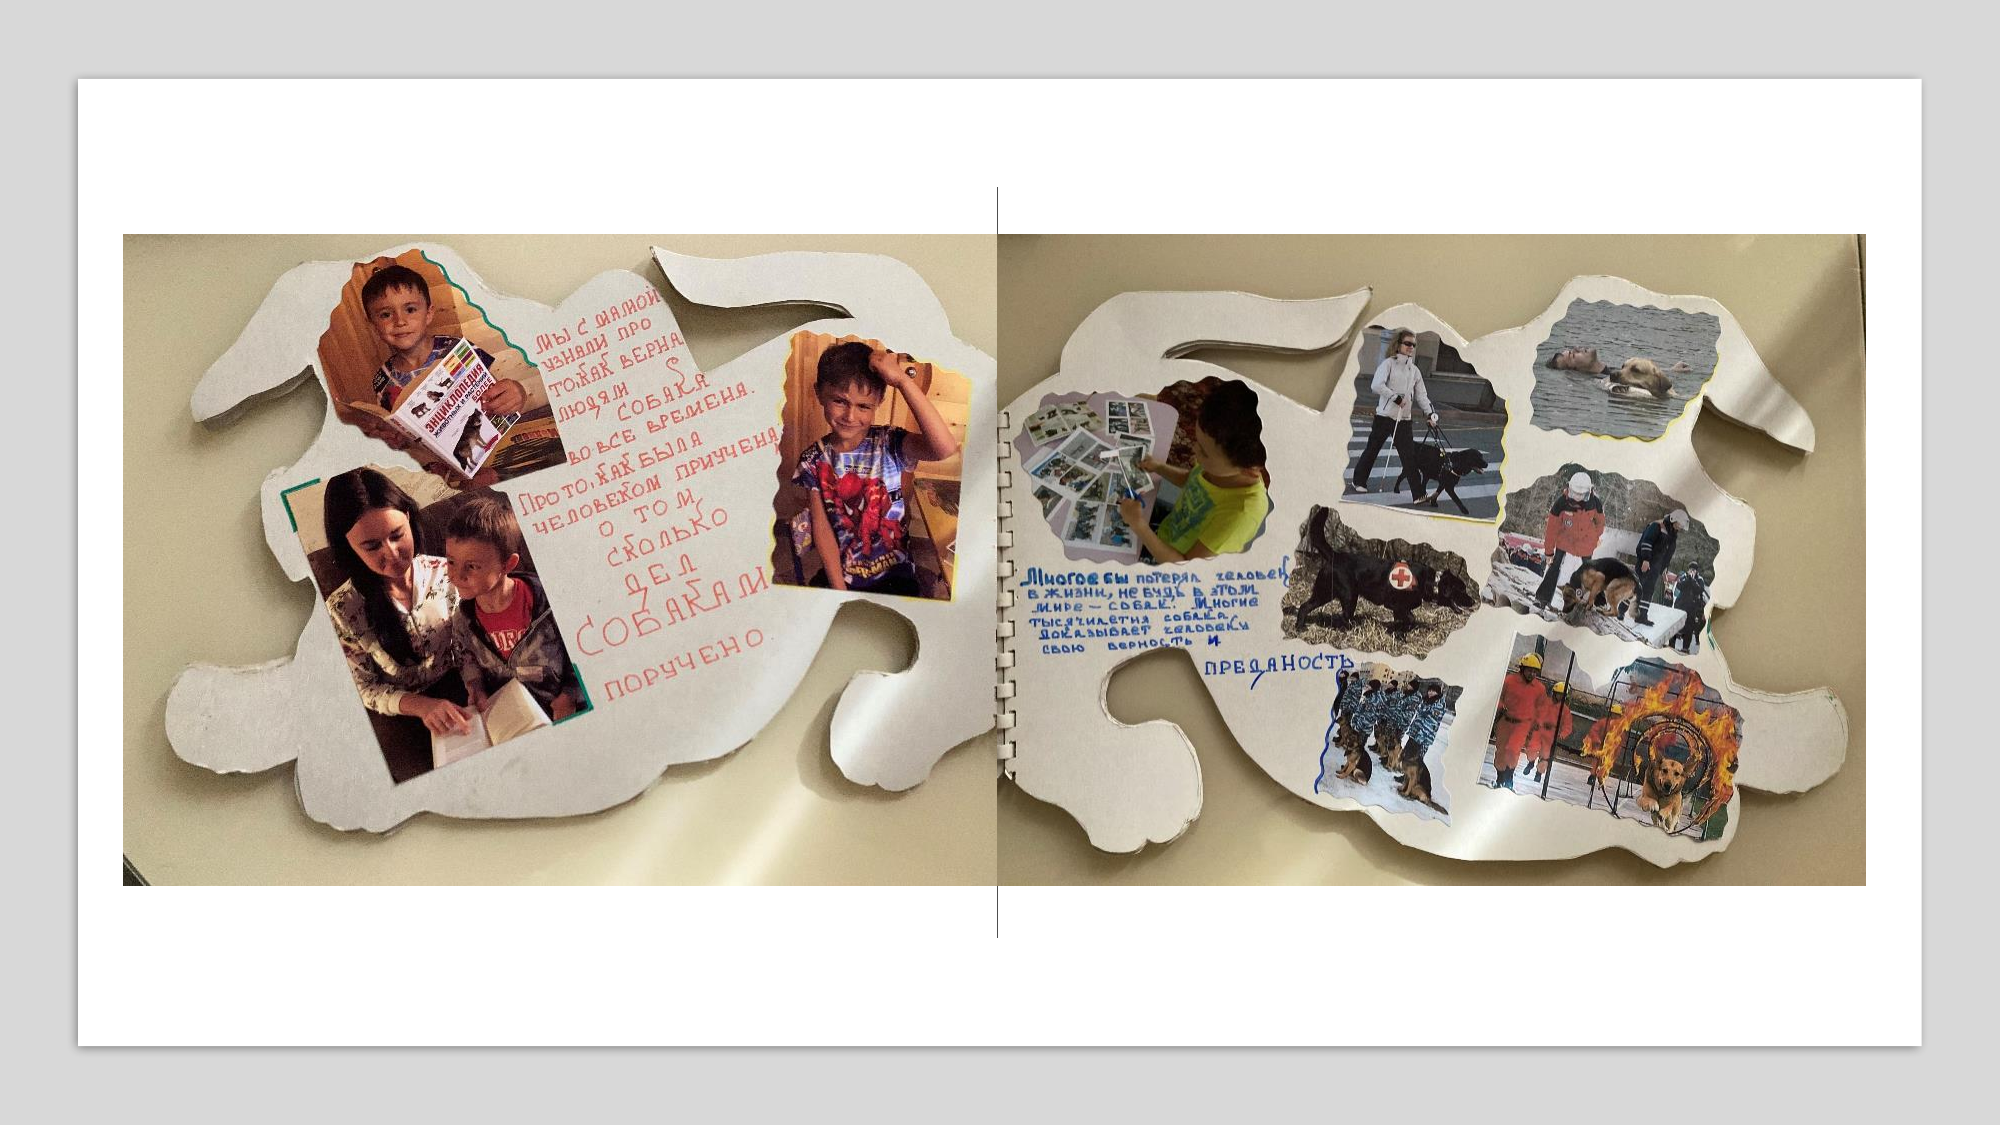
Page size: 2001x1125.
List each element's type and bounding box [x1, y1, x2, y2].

text_box [0, 0, 2000, 1125]
text_box [77, 78, 1923, 1047]
picture [122, 234, 1866, 887]
